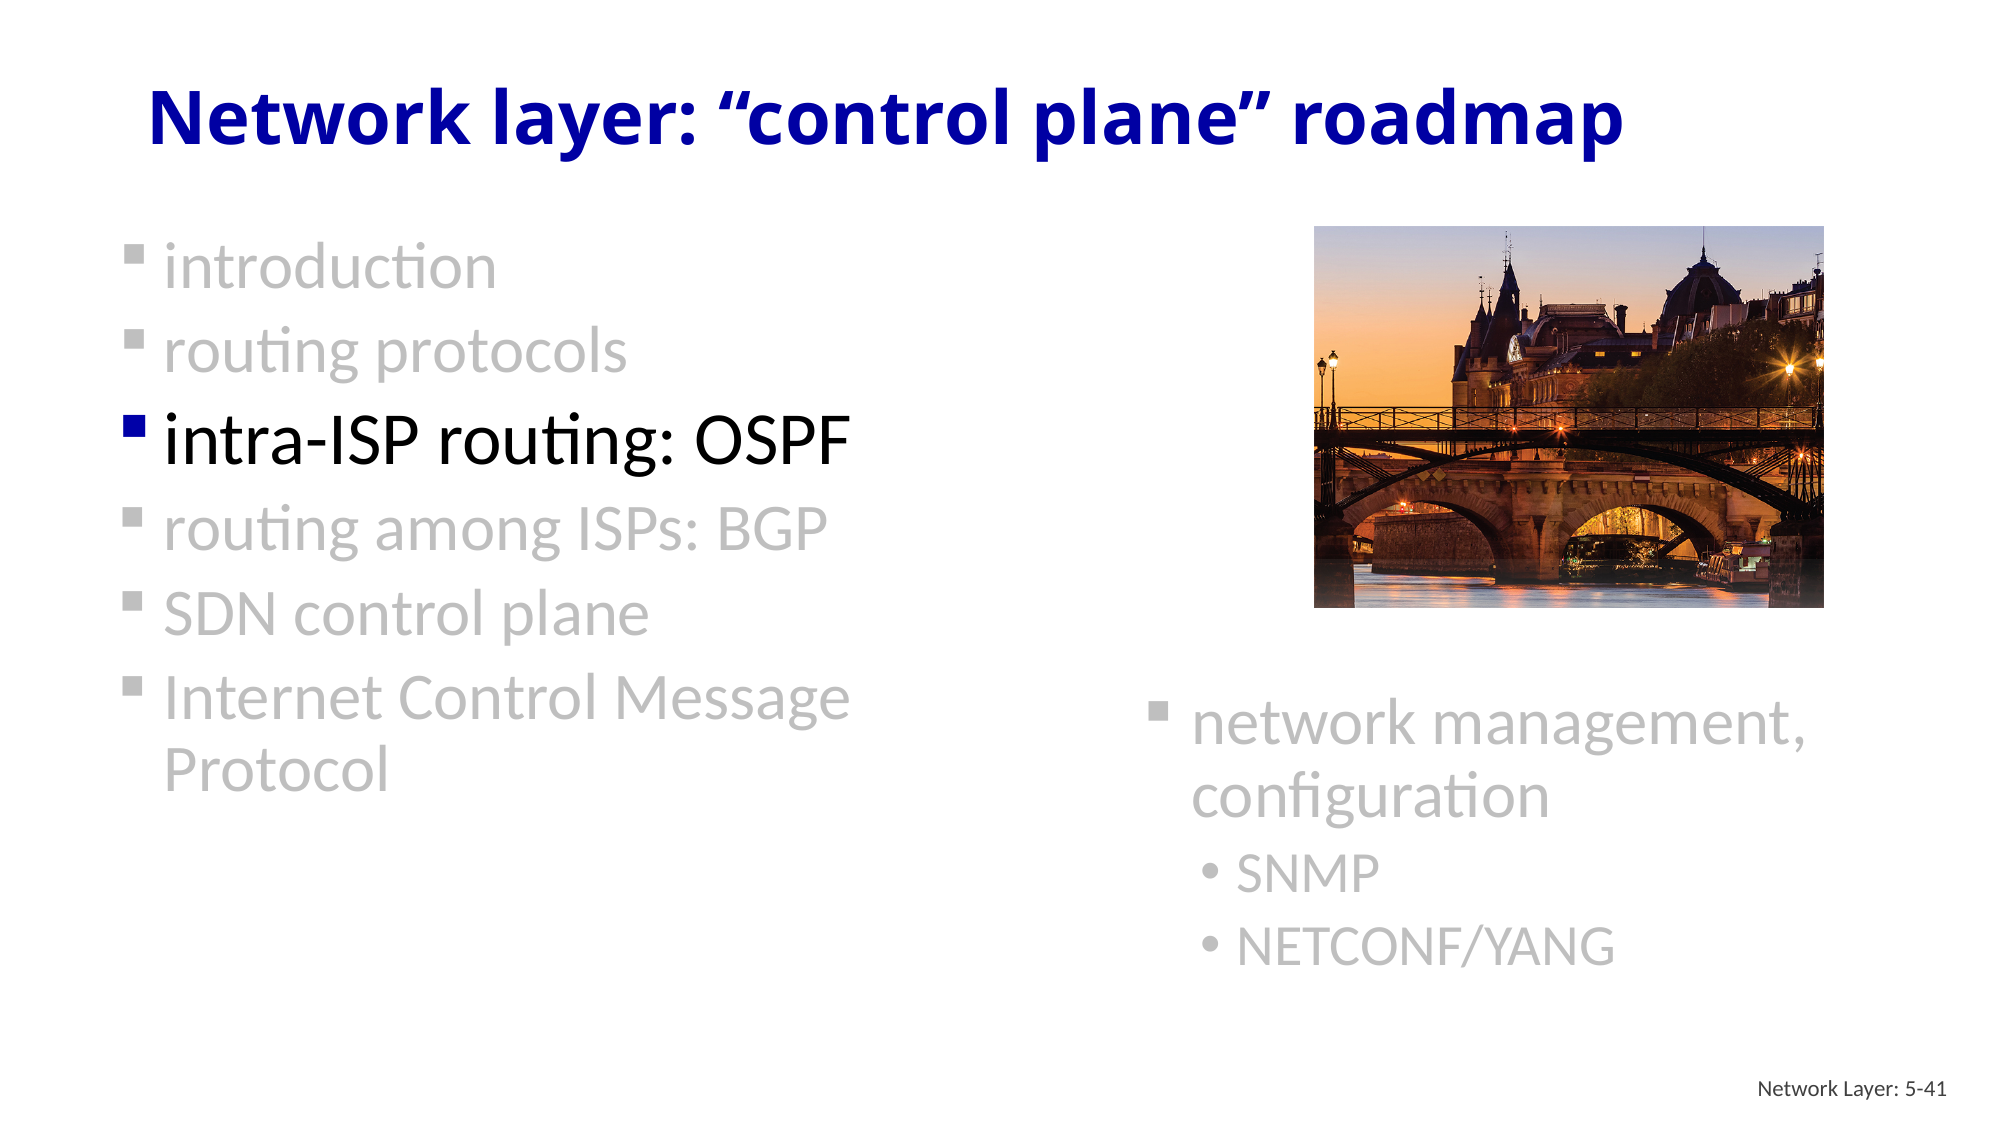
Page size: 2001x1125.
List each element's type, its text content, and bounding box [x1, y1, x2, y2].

picture [1314, 226, 1824, 608]
title Network layer: “control plane” roadmap [131, 47, 1856, 195]
text_box network management, configuration SNMP NETCONF/YANG [1109, 679, 1941, 998]
text_box introduction routing protocols intra-ISP routing: OSPF routing among ISPs: BGP SDN control plane Internet Control Message Protocol [102, 223, 1017, 1050]
slide_number Network Layer: 5-41 [1512, 1056, 1963, 1117]
